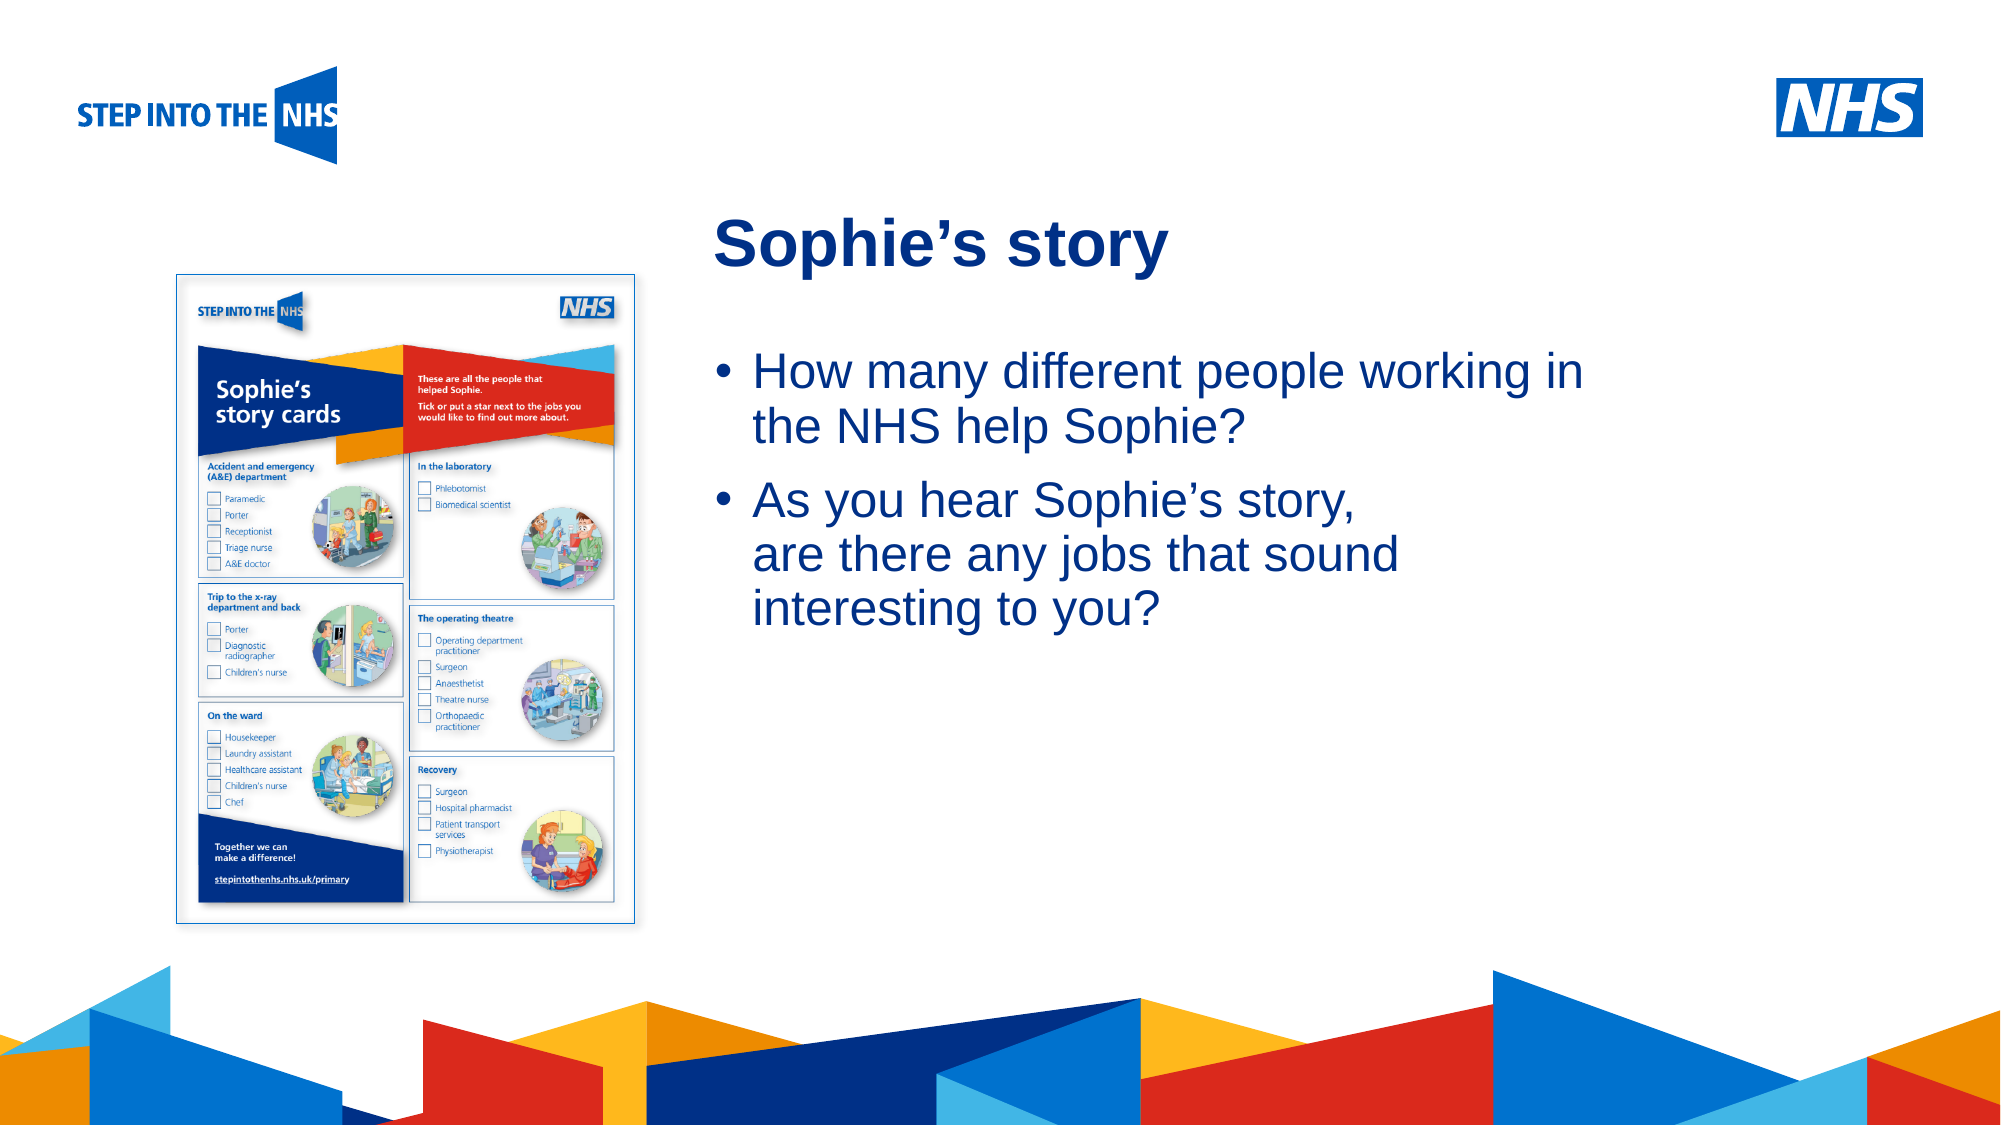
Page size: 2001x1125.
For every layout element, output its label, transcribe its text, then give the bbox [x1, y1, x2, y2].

title Sophie’s story [713, 209, 1623, 284]
list How many different people working in the NHS help Sophie? As you hear Sophie’s story, are there any jobs that sound interesting to you? [715, 345, 1625, 928]
picture [176, 274, 635, 924]
